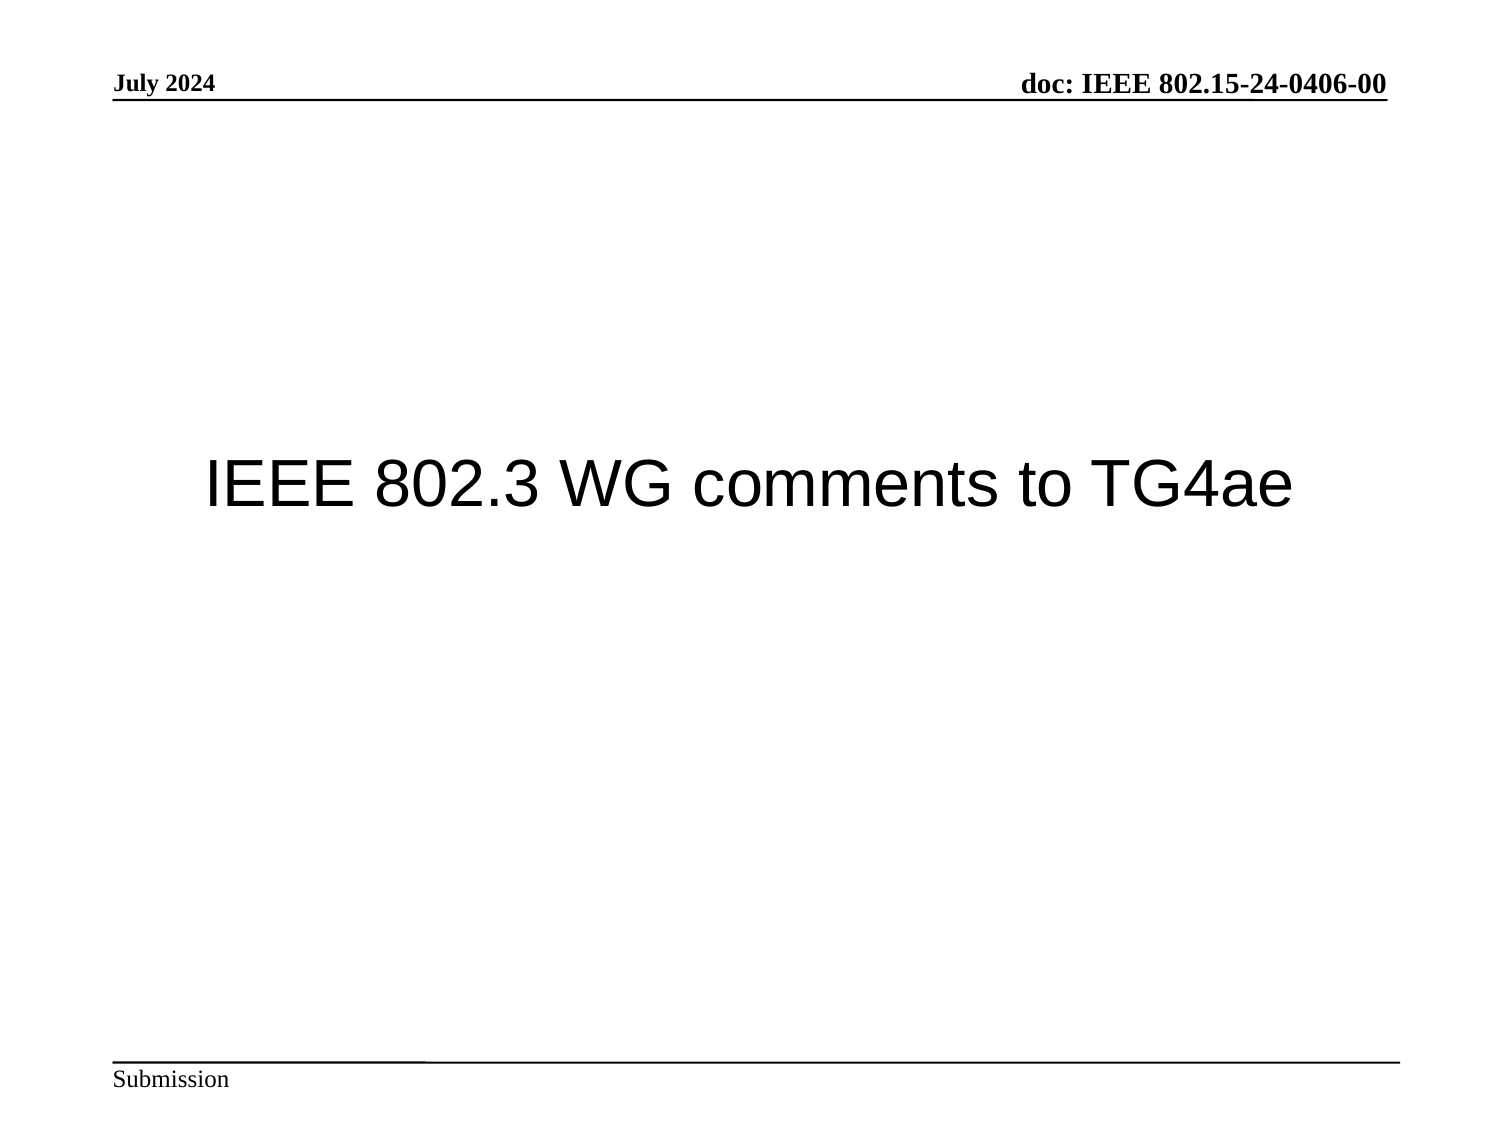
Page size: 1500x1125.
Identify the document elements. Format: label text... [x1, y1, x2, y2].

subtitle IEEE 802.3 WG comments to TG4ae [75, 44, 1425, 916]
